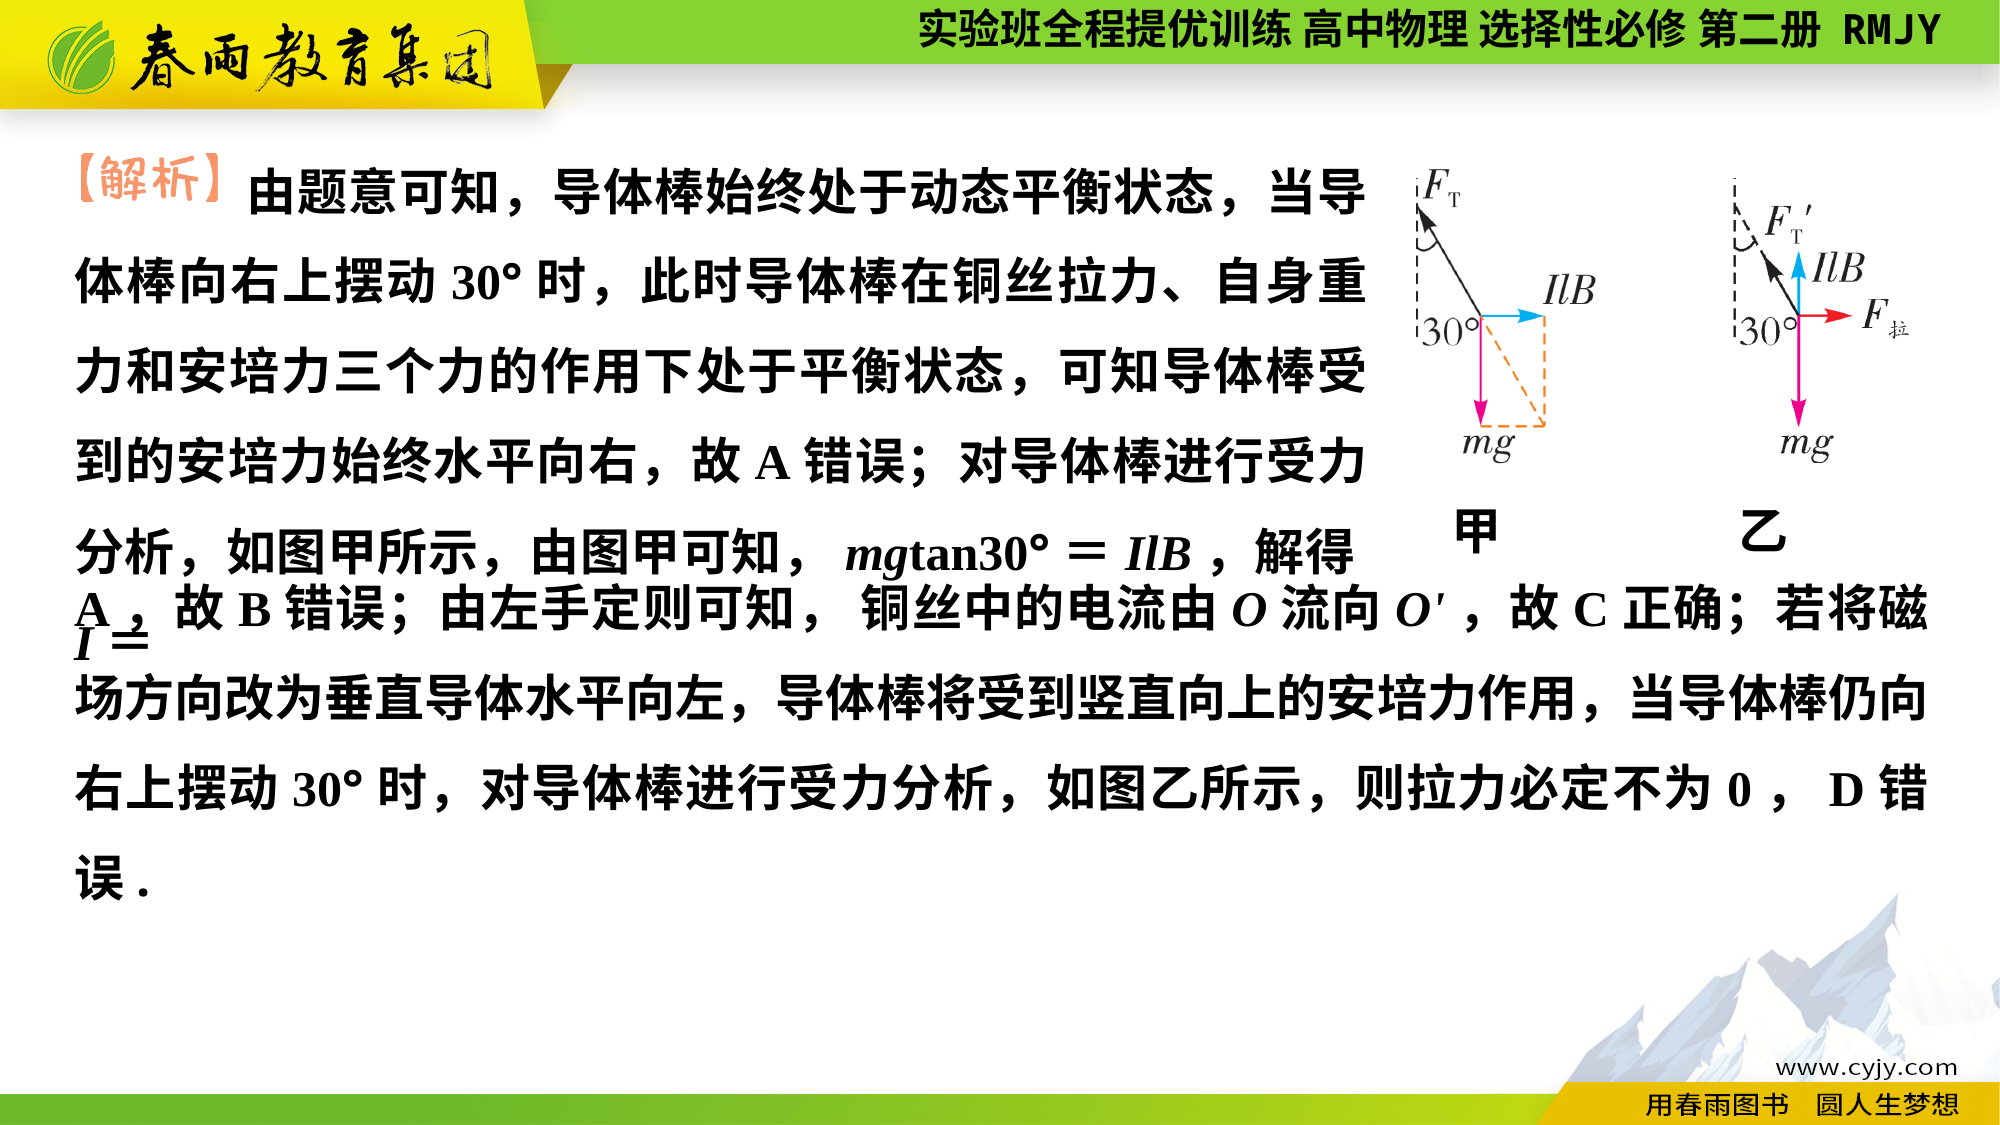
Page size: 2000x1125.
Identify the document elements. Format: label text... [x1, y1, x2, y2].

picture [0, 0, 2000, 1125]
text_box 甲 乙 [1436, 474, 1876, 568]
list 由题意可知，导体棒始终处于动态平衡状态，当导体棒向右上摆动30°时，此时导体棒在铜丝拉力、自身重力和安培力三个力的作用下处于平衡状态，可知导体棒受到的安培力始终水平向右，故A错误；对导体棒进行受力分析，如图甲所示，由图甲可知，mgtan30°＝IlB，解得I＝ [59, 122, 1383, 592]
